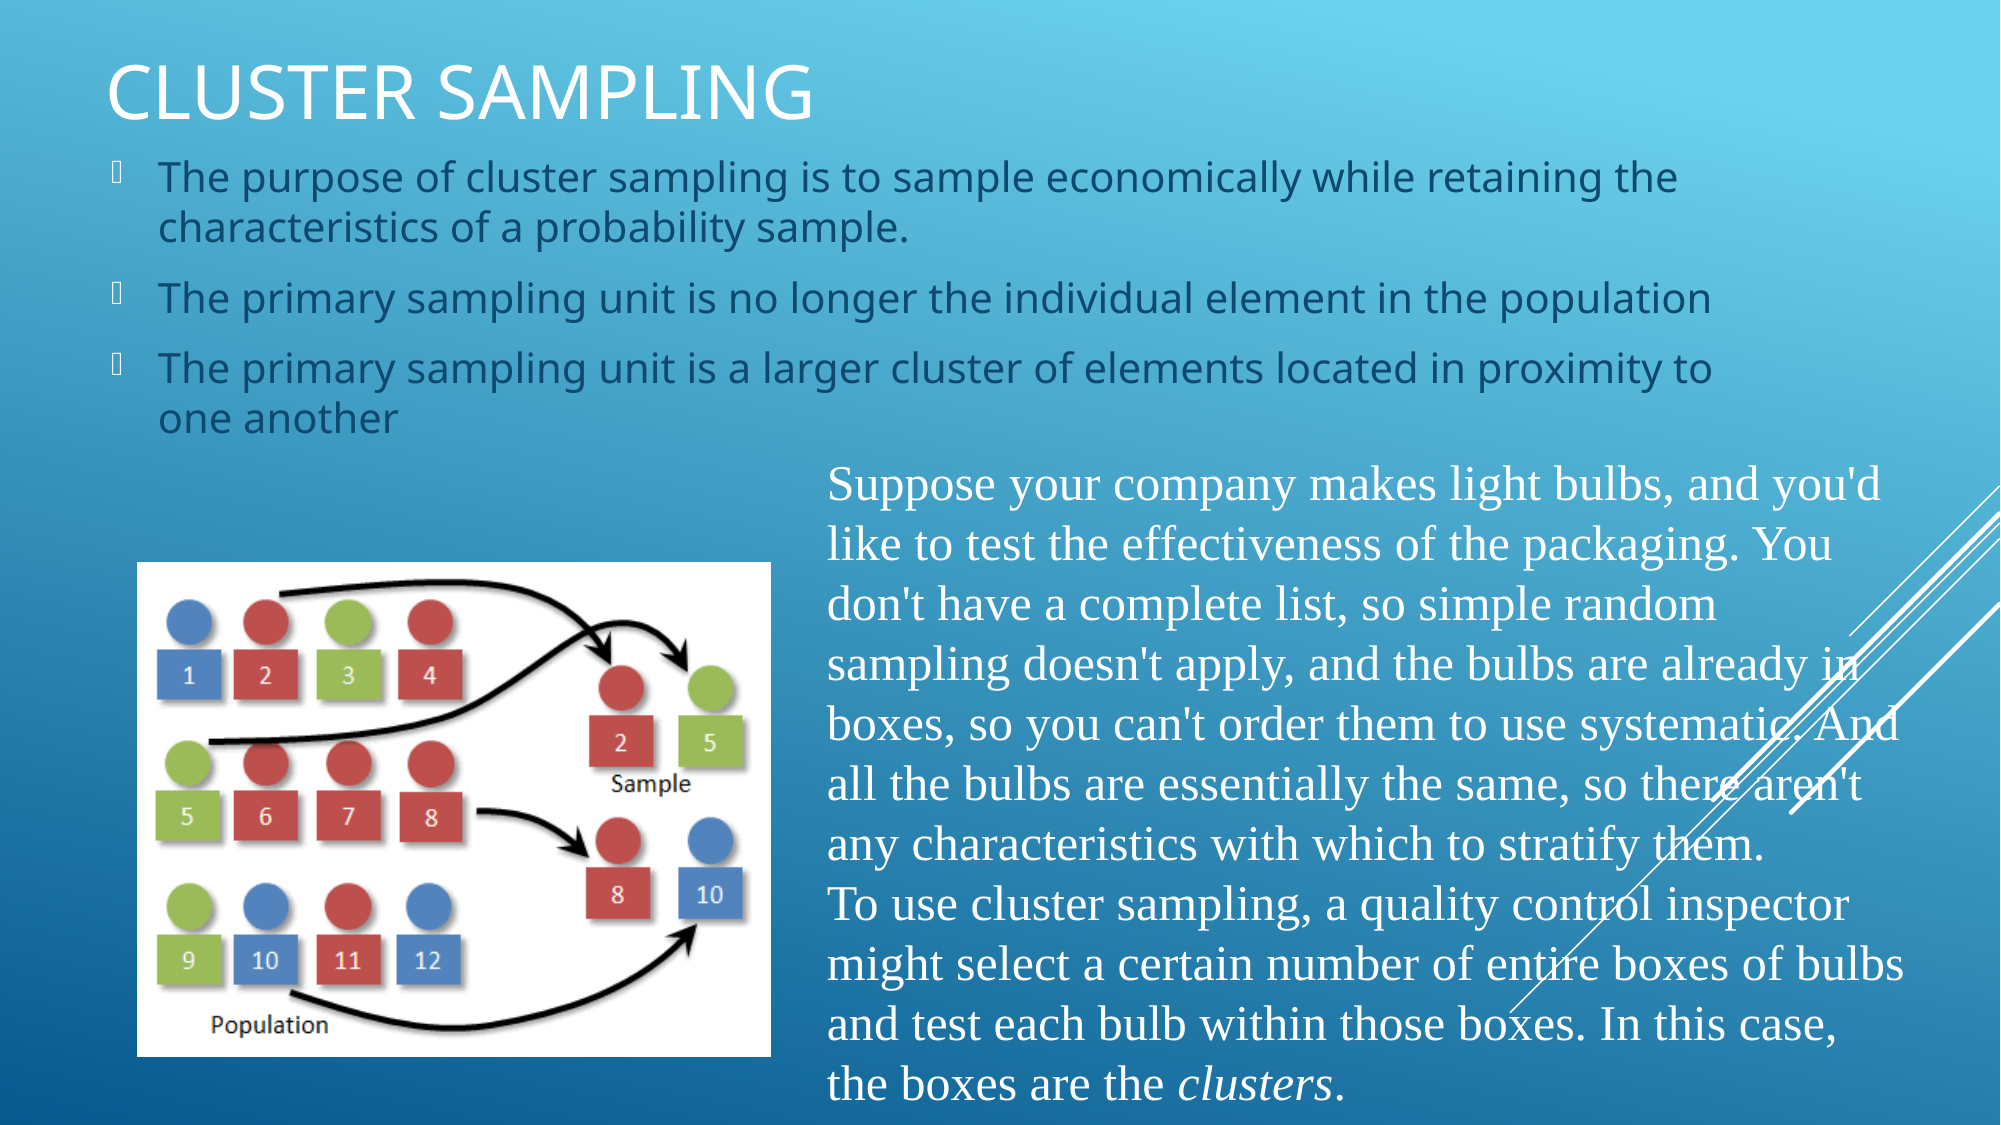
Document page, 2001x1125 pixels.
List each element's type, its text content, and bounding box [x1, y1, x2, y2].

list The purpose of cluster sampling is to sample economically while retaining the characteristics of a probability sample. The primary sampling unit is no longer the individual element in the population The primary sampling unit is a larger cluster of elements located in proximity to one another [96, 0, 1811, 593]
title Cluster Sampling [90, 0, 96, 214]
picture [137, 562, 771, 1057]
text_box Suppose your company makes light bulbs, and you'd like to test the effectiveness of the packaging. You don't have a complete list, so simple random sampling doesn't apply, and the bulbs are already in boxes, so you can't order them to use systematic. And all the bulbs are essentially the same, so there aren't any characteristics with which to stratify them. To use cluster sampling, a quality control inspector might select a certain number of entire boxes of bulbs and test each bulb within those boxes. In this case, the boxes are the clusters. [812, 443, 1923, 1119]
